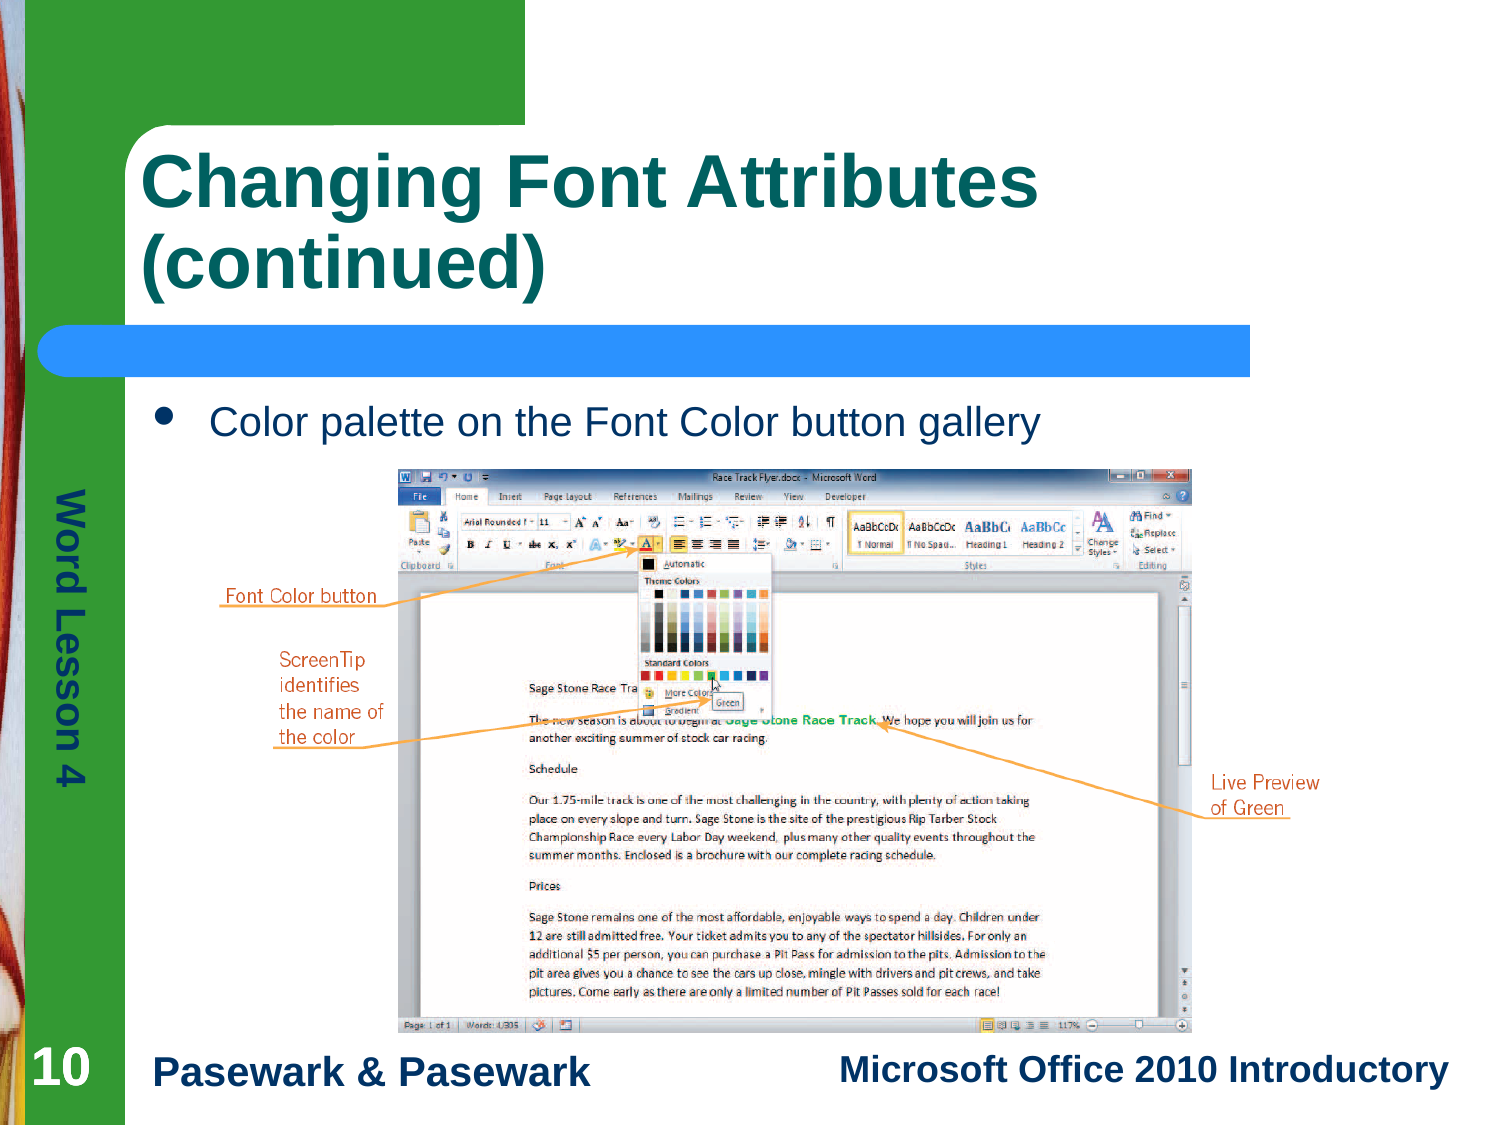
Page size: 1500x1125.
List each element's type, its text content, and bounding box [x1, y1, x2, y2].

title Changing Font Attributes (continued) [124, 124, 1426, 313]
text_box 10 [13, 1023, 111, 1105]
picture [212, 462, 1322, 1038]
picture [0, 0, 25, 1125]
list Color palette on the Font Color button gallery [137, 387, 1400, 526]
